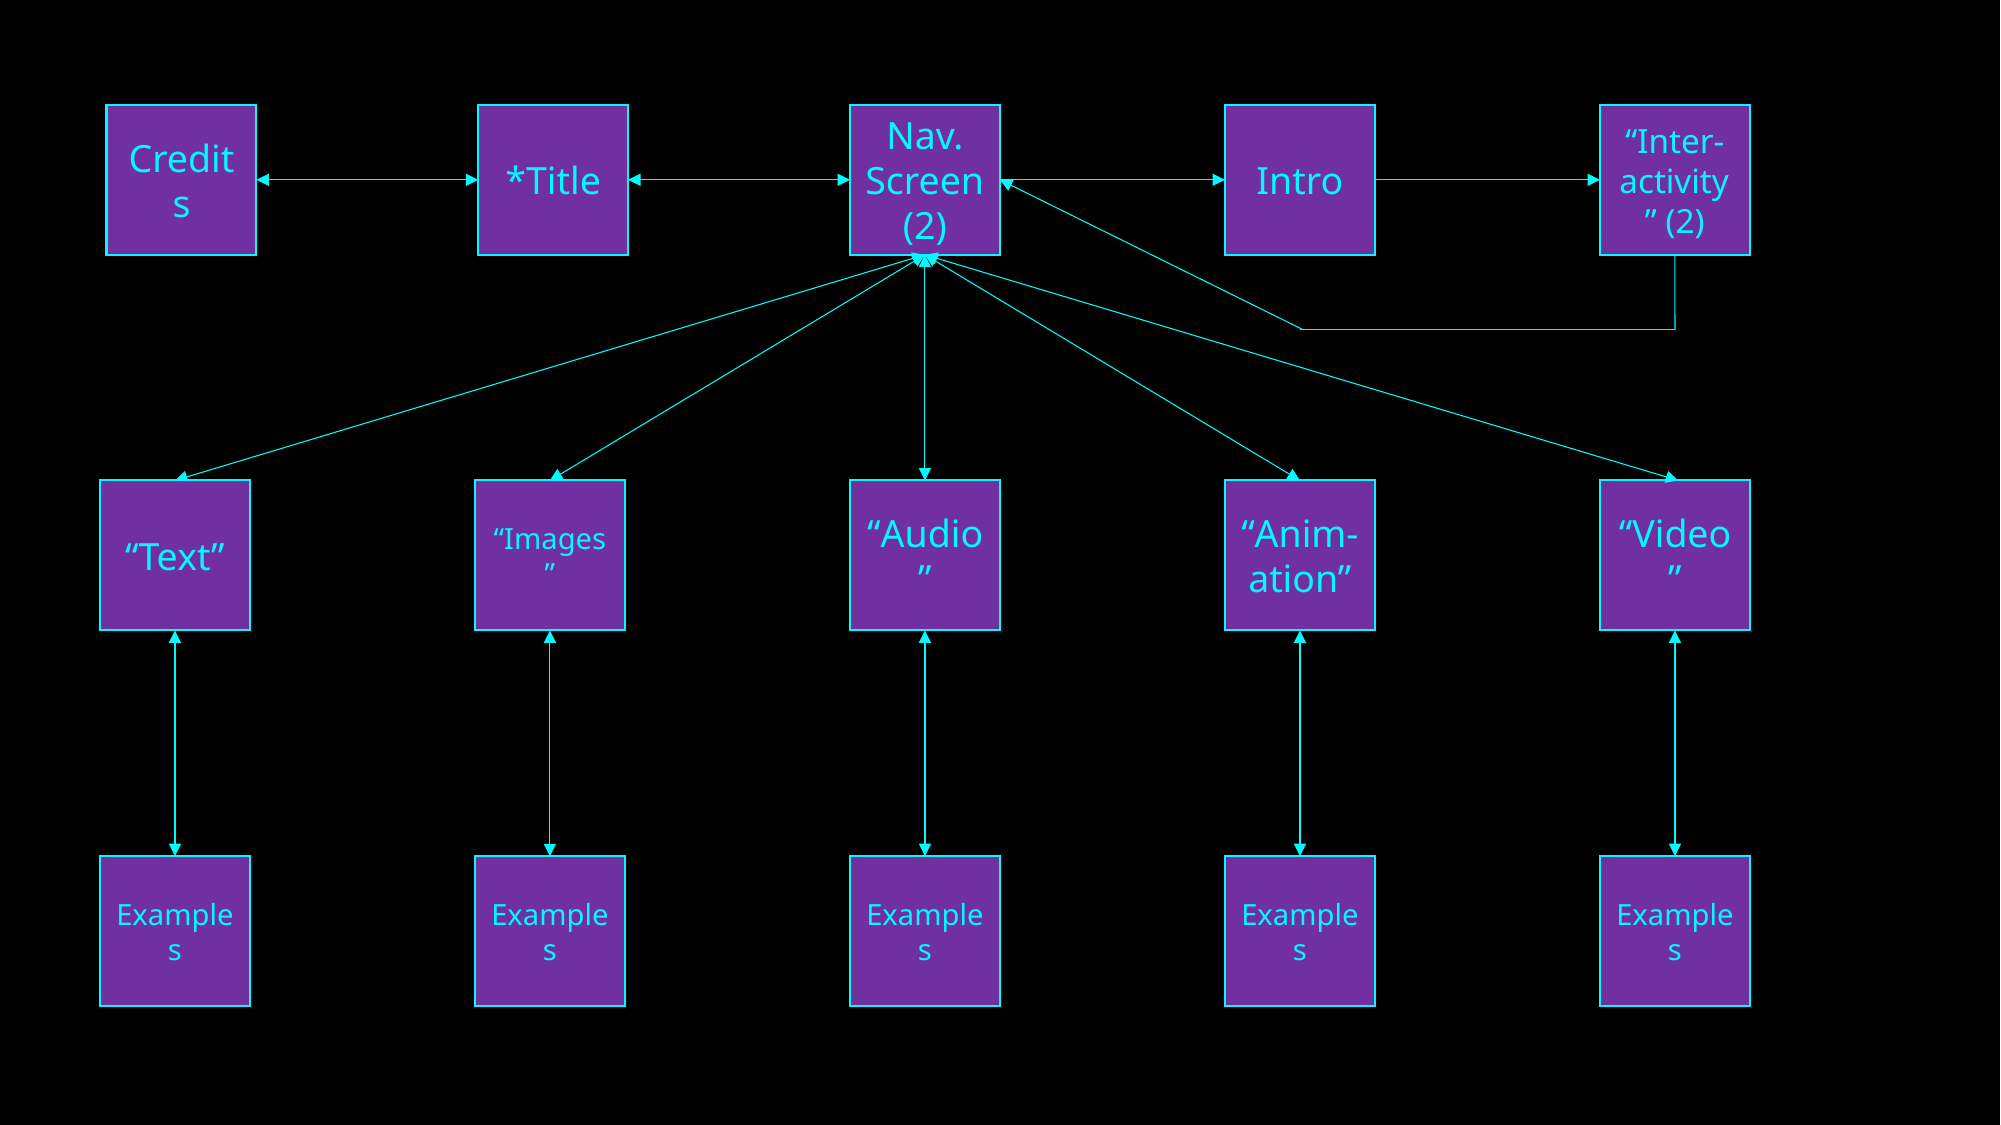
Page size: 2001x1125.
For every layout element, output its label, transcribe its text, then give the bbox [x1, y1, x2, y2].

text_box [174, 254, 549, 481]
text_box Nav. Screen (2) [849, 104, 1001, 254]
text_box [549, 254, 924, 481]
text_box “Inter-activity” (2) [1599, 104, 1751, 256]
text_box Examples [849, 855, 1001, 1007]
text_box “Audio” [849, 481, 1001, 631]
text_box Credits [105, 104, 257, 256]
text_box Intro [1224, 104, 1376, 254]
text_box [1300, 254, 1679, 481]
text_box “Anim-ation” [1224, 481, 1376, 631]
text_box “Video” [1599, 479, 1751, 631]
text_box Examples [1599, 855, 1751, 1007]
text_box Examples [474, 855, 626, 1007]
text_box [924, 254, 1300, 481]
text_box Examples [99, 855, 251, 1007]
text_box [999, 179, 1304, 330]
text_box “Images” [474, 481, 626, 631]
text_box “Text” [99, 479, 251, 631]
text_box *Title [477, 104, 629, 254]
text_box Examples [1224, 855, 1376, 1007]
